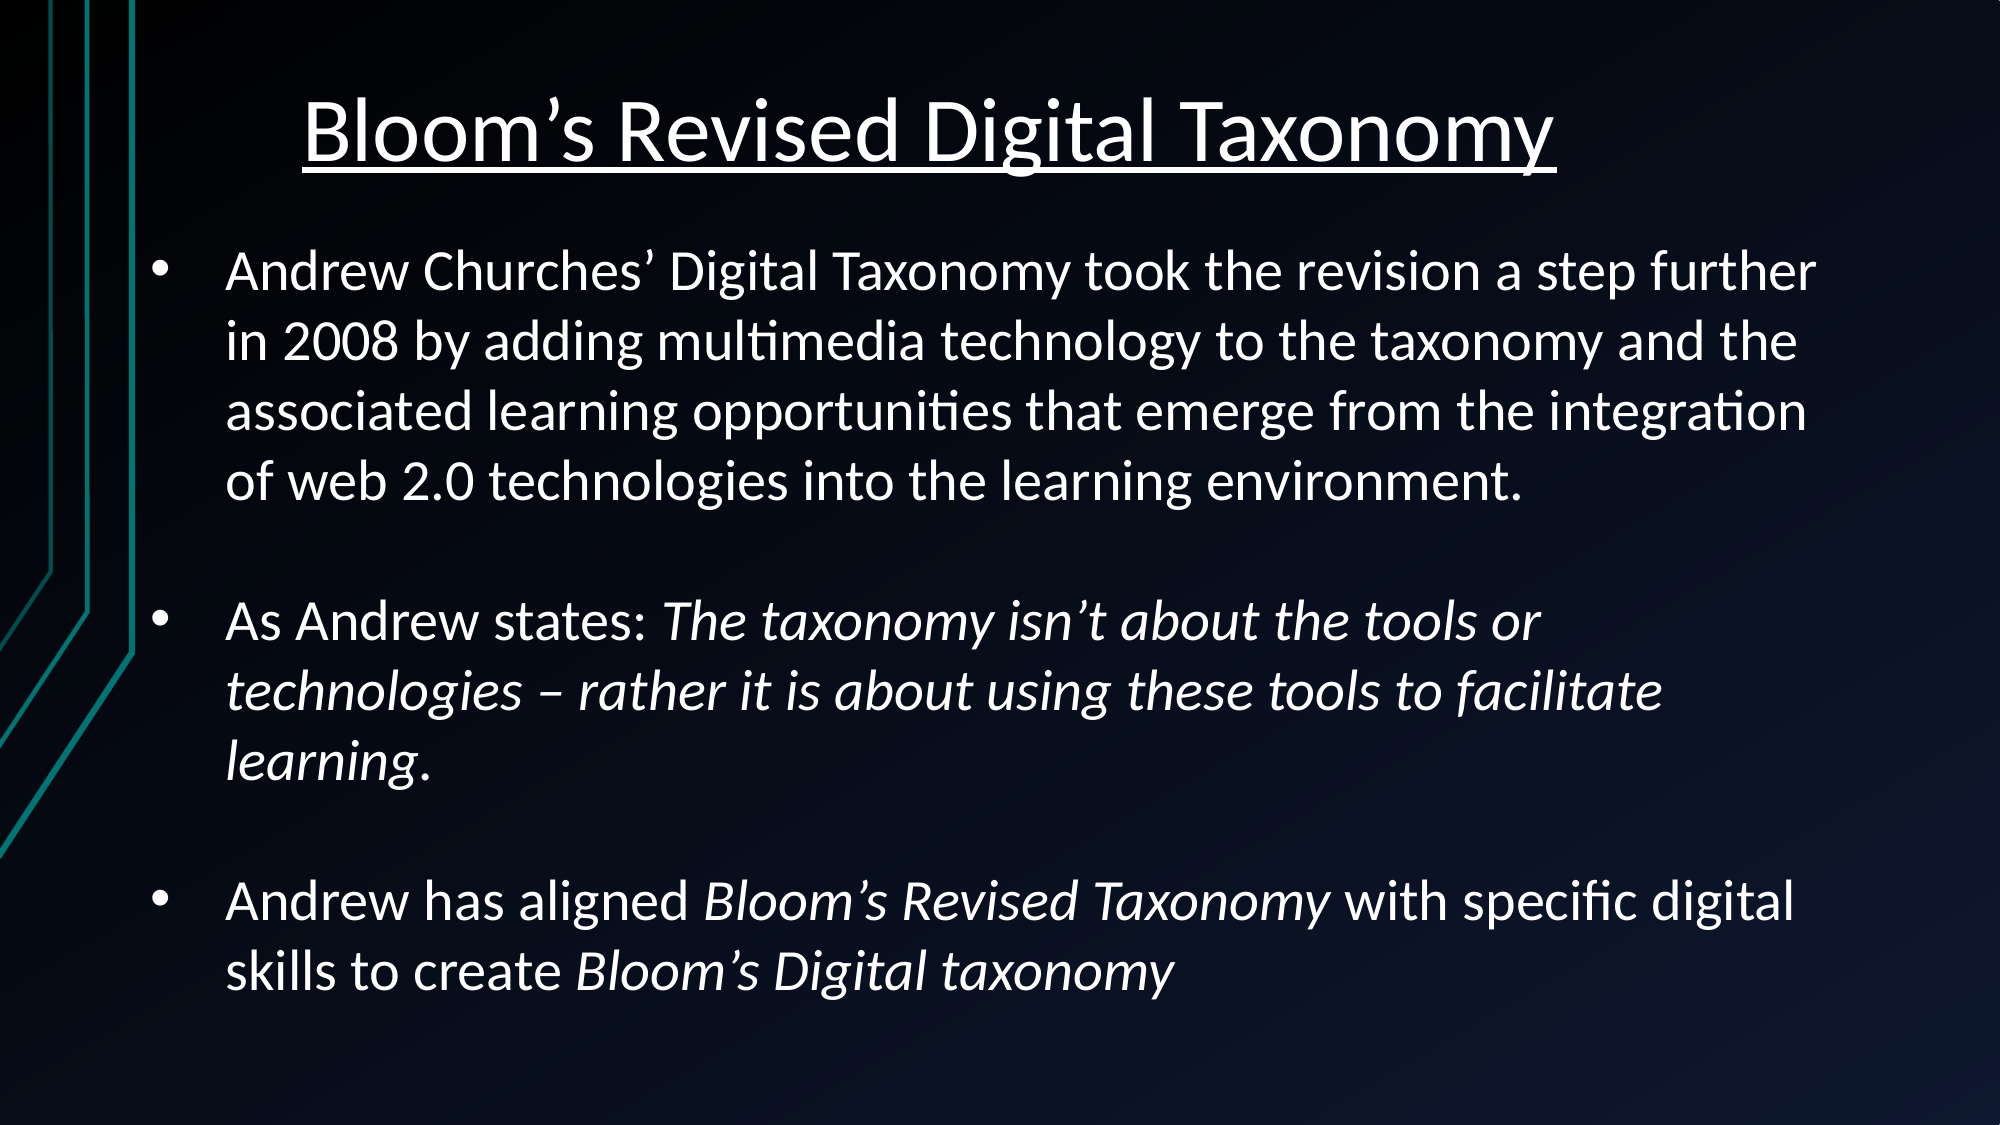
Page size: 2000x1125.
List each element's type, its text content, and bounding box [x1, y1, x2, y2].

text_box Bloom’s Revised Digital Taxonomy [287, 62, 1750, 188]
text_box Andrew Churches’ Digital Taxonomy took the revision a step further in 2008 by adding multimedia technology to the taxonomy and the associated learning opportunities that emerge from the integration of web 2.0 technologies into the learning environment. As Andrew states: The taxonomy isn’t about the tools or technologies – rather it is about using these tools to facilitate learning. Andrew has aligned Bloom’s Revised Taxonomy with specific digital skills to create Bloom’s Digital taxonomy [135, 224, 1838, 1080]
